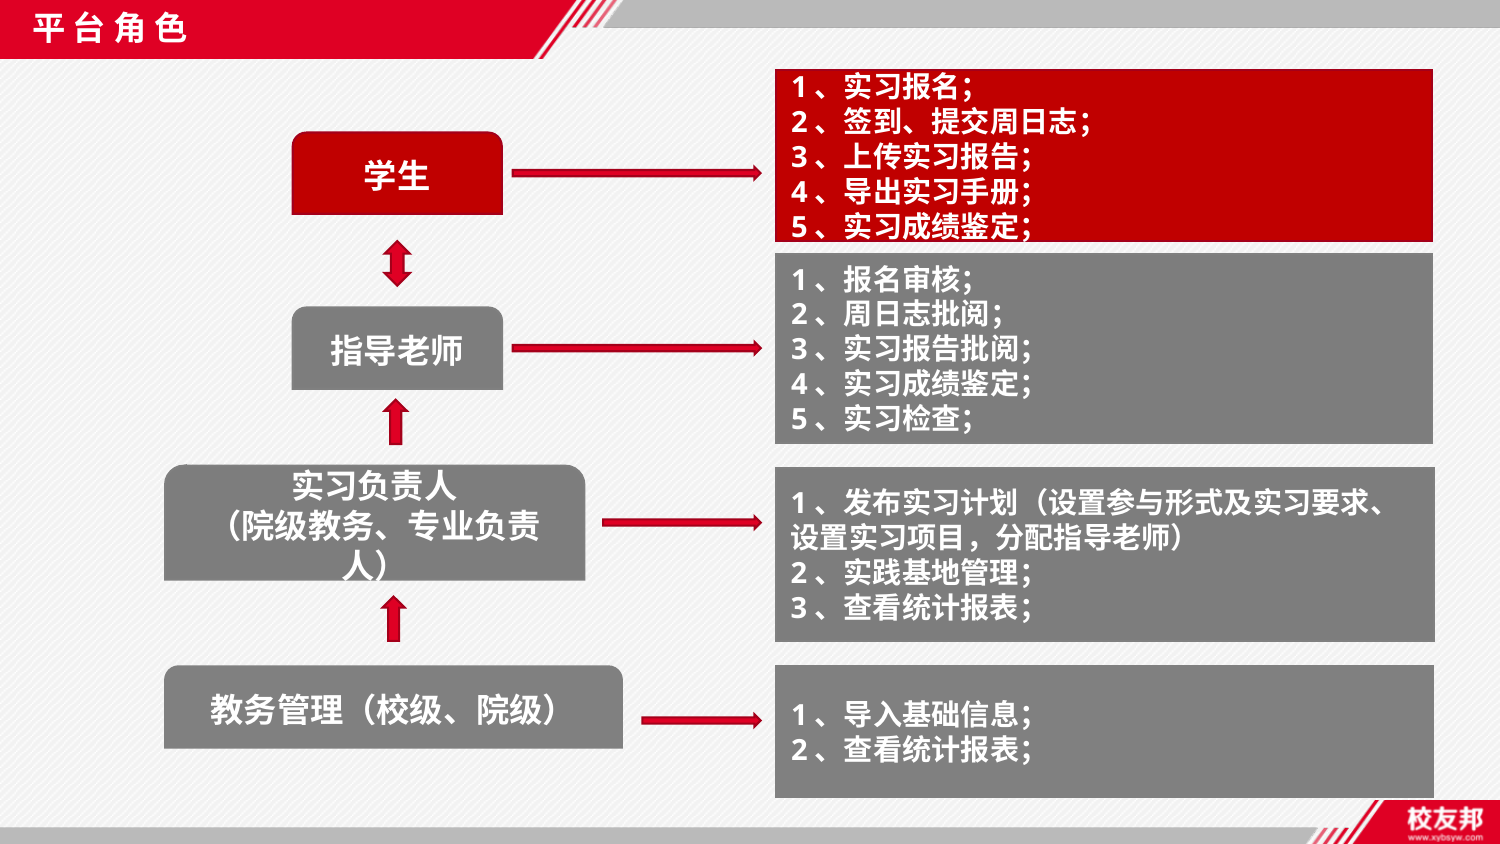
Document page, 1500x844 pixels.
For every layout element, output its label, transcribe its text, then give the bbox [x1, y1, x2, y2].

text_box 学生 [291, 131, 503, 215]
text_box 1、实习报名； 2、签到、提交周日志； 3、上传实习报告； 4、导出实习手册； 5、实习成绩鉴定； [775, 69, 1433, 242]
text_box 教务管理（校级、院级） [164, 665, 623, 749]
text_box [380, 595, 408, 642]
text_box 1、导入基础信息； 2、查看统计报表； [775, 665, 1434, 798]
text_box [602, 513, 763, 532]
text_box 指导老师 [291, 306, 504, 390]
text_box [382, 239, 413, 288]
text_box [511, 164, 763, 182]
text_box 平 台 角 色 [24, 0, 196, 55]
text_box 1、发布实习计划（设置参与形式及实习要求、设置实习项目，分配指导老师） 2、实践基地管理； 3、查看统计报表； [775, 467, 1435, 642]
text_box [382, 398, 410, 446]
text_box [641, 711, 763, 730]
text_box 实习负责人 （院级教务、专业负责人） [164, 464, 586, 581]
text_box 1、报名审核； 2、周日志批阅； 3、实习报告批阅； 4、实习成绩鉴定； 5、实习检查； [775, 253, 1433, 444]
picture [0, 0, 1500, 844]
text_box [511, 339, 763, 357]
